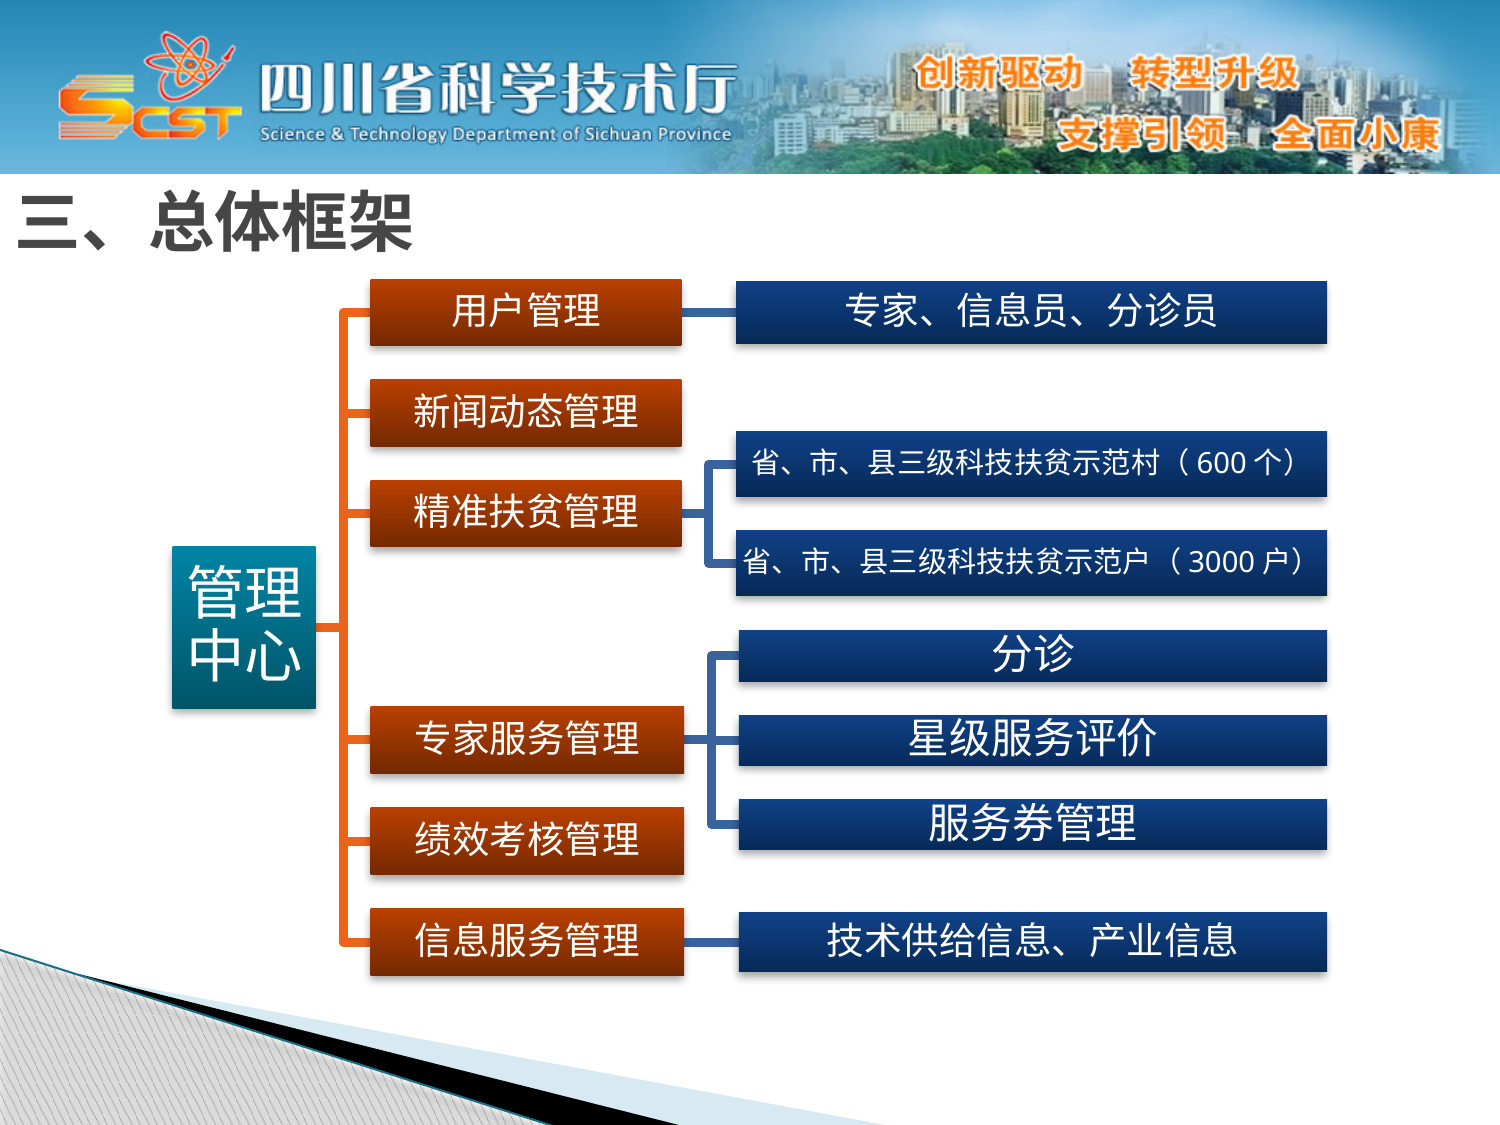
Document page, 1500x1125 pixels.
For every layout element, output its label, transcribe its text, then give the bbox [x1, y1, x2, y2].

text_box 三、总体框架 [0, 172, 1500, 268]
picture [0, 0, 1500, 172]
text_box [63, 278, 1437, 977]
